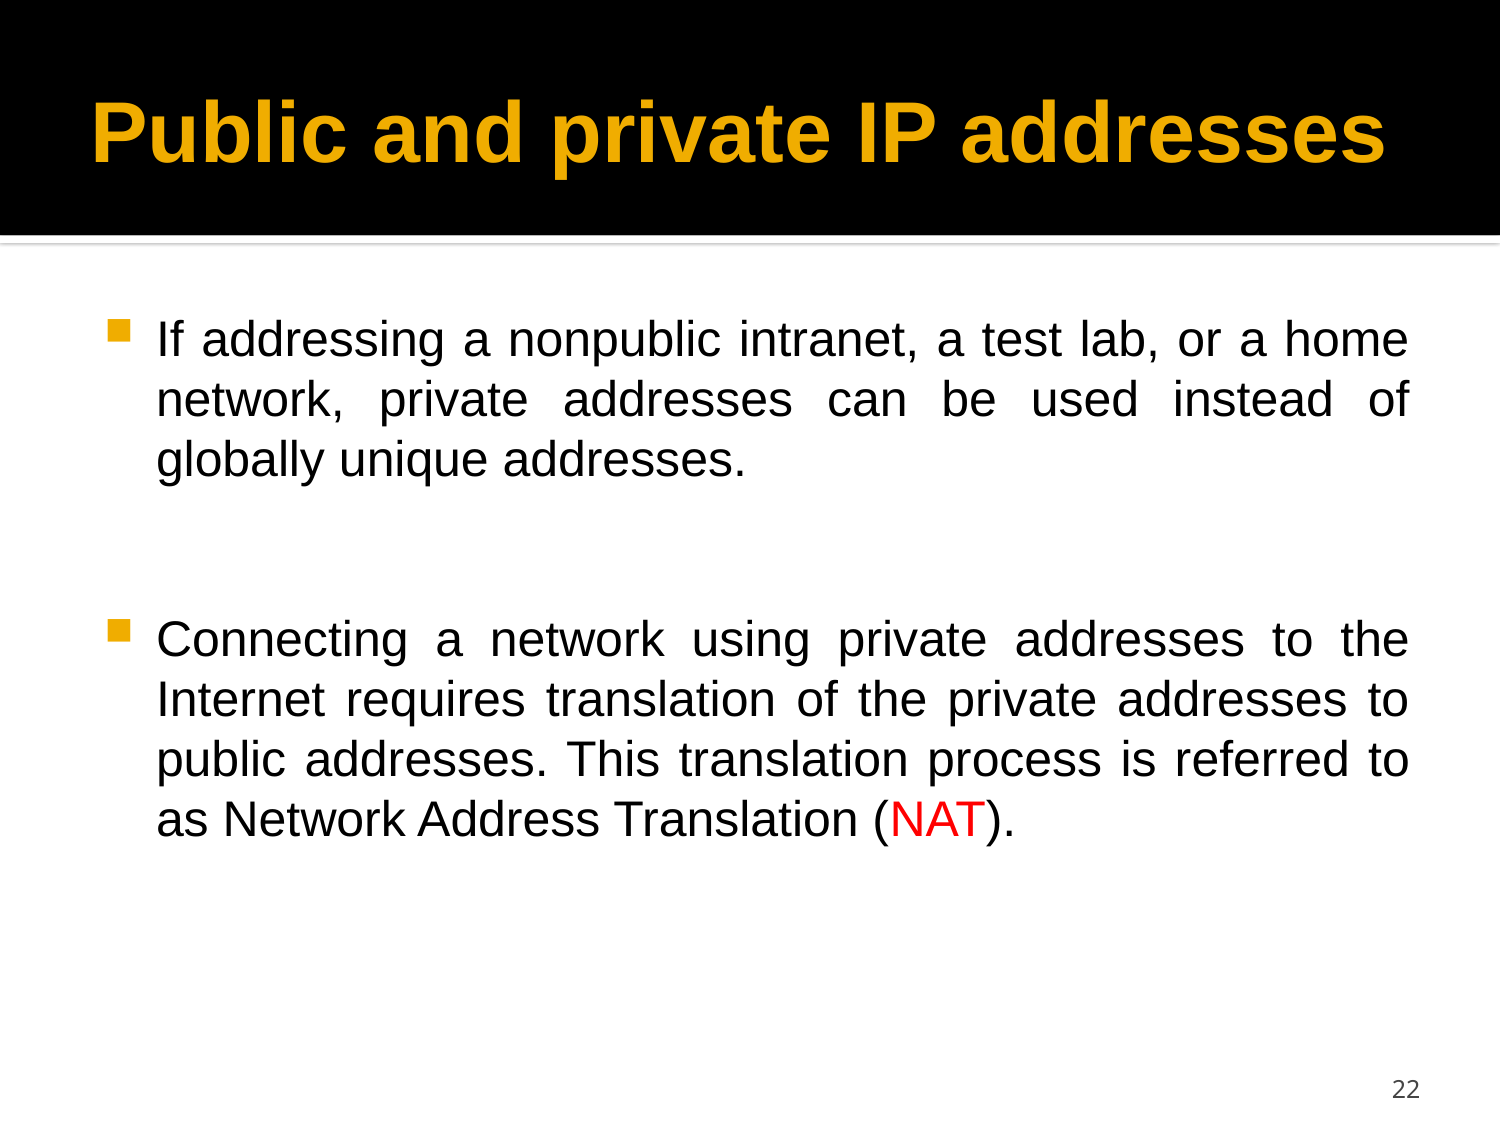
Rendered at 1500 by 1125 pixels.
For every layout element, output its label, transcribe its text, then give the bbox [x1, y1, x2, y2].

slide_number 22 [1345, 1062, 1467, 1108]
title Public and private IP addresses [75, 25, 1425, 231]
list If addressing a nonpublic intranet, a test lab, or a home network, private addresses can be used instead of globally unique addresses. Connecting a network using private addresses to the Internet requires translation of the private addresses to public addresses. This translation process is referred to as Network Address Translation (NAT). [75, 291, 1425, 1050]
